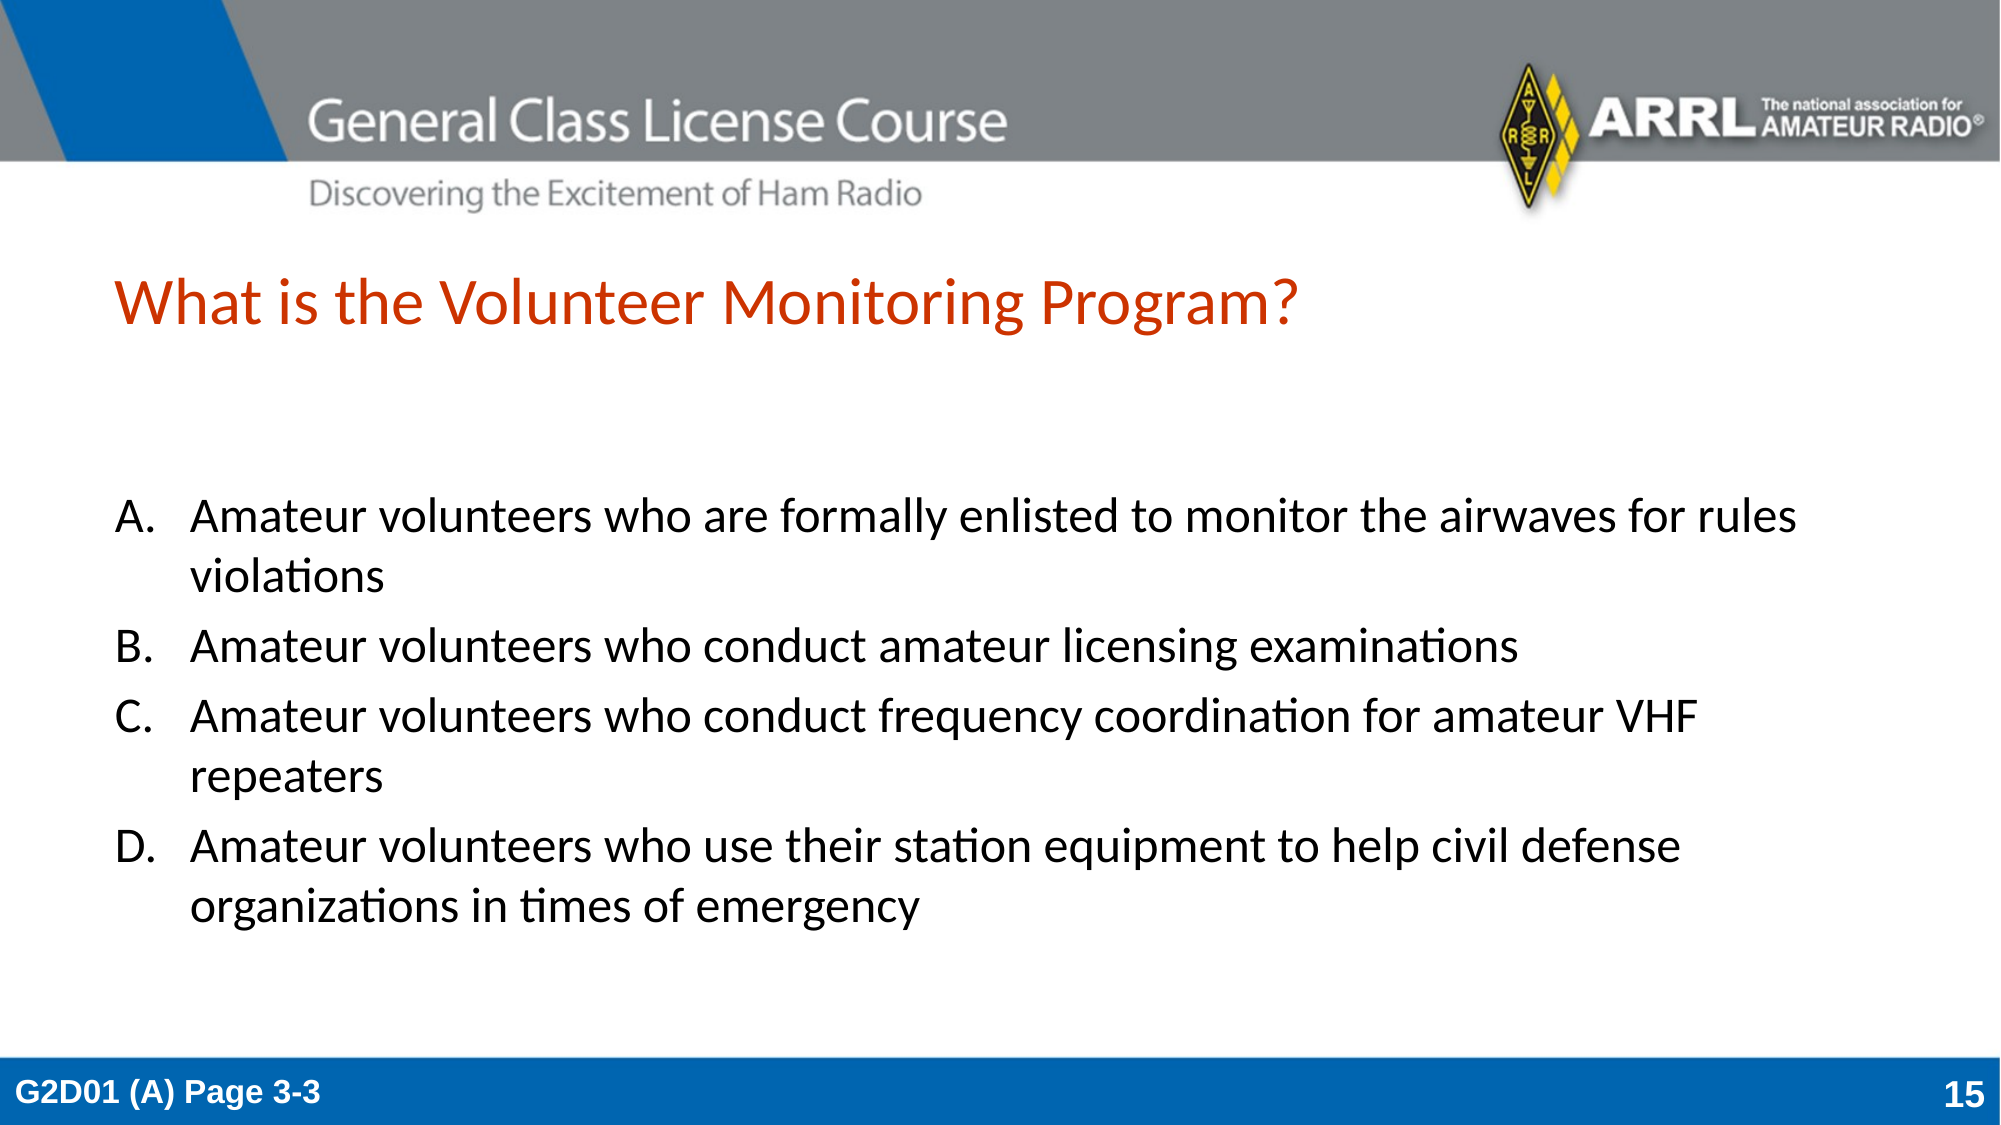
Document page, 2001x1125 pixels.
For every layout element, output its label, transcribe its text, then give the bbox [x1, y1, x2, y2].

list Amateur volunteers who are formally enlisted to monitor the airwaves for rules violations Amateur volunteers who conduct amateur licensing examinations Amateur volunteers who conduct frequency coordination for amateur VHF repeaters Amateur volunteers who use their station equipment to help civil defense organizations in times of emergency [99, 474, 1900, 1005]
text_box G2D01 (A) Page 3-3 [0, 1062, 1313, 1118]
picture [0, 0, 2001, 1125]
text_box 15 [1875, 1062, 2000, 1123]
title What is the Volunteer Monitoring Program? [99, 249, 1900, 388]
